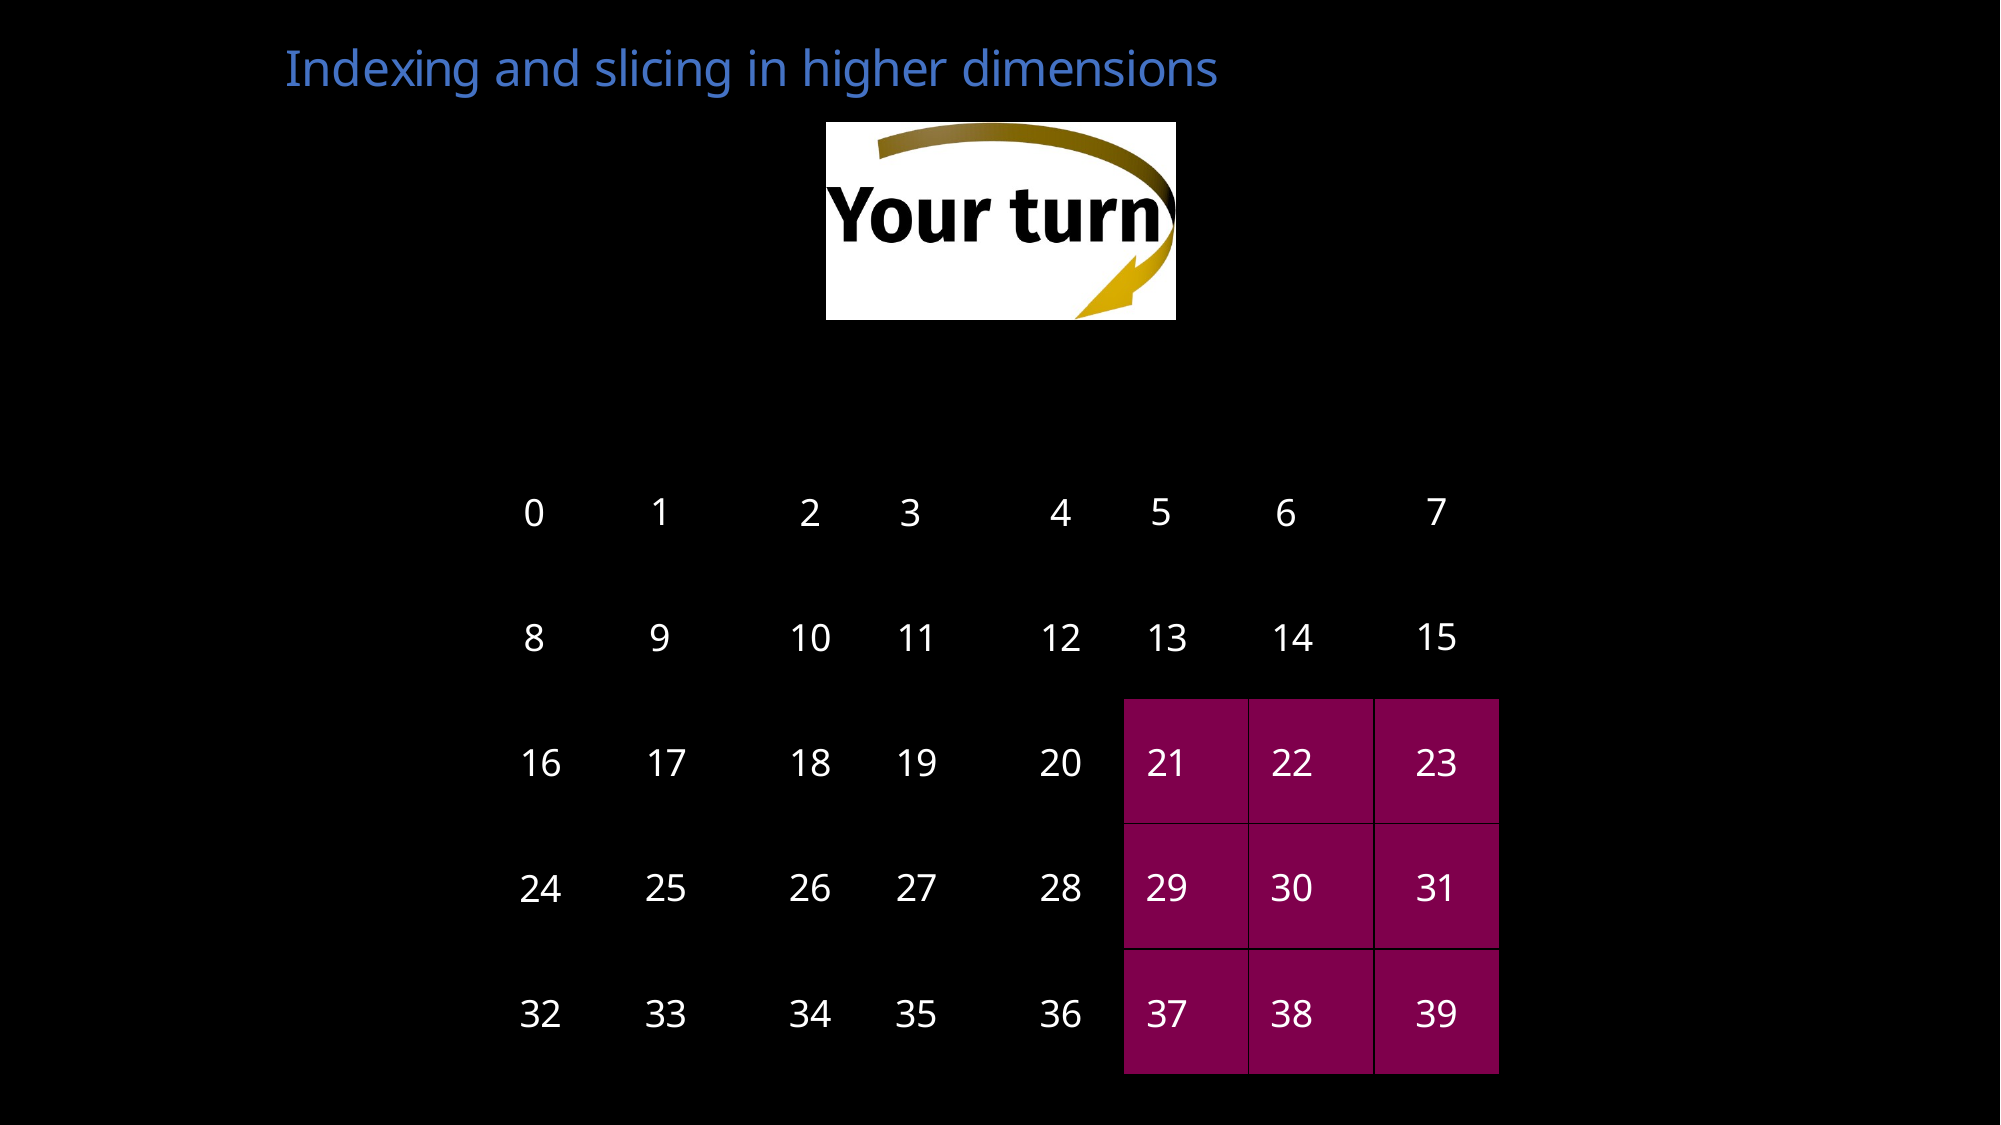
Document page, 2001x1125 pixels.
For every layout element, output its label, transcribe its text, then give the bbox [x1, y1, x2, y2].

table_cell 11 [874, 574, 998, 698]
table_cell 32 [498, 950, 622, 1074]
table_cell 28 [999, 824, 1123, 948]
table_cell 22 [1249, 699, 1373, 823]
table_cell 30 [1249, 824, 1373, 948]
table_cell 13 [1124, 574, 1248, 698]
table_header 4 [999, 449, 1123, 573]
table_cell 37 [1124, 950, 1248, 1074]
table_cell 20 [999, 699, 1123, 823]
table_cell 34 [748, 950, 872, 1074]
table_header 3 [874, 449, 998, 573]
table_cell 36 [999, 950, 1123, 1074]
table_header 2 [748, 449, 872, 573]
table_cell 25 [623, 824, 747, 948]
table_header 6 [1249, 449, 1373, 573]
table_cell 23 [1375, 699, 1499, 823]
table_cell 38 [1249, 950, 1373, 1074]
table_header 7 [1375, 449, 1499, 573]
table_cell 16 [498, 699, 622, 823]
table_cell 39 [1375, 950, 1499, 1074]
table_header 1 [623, 449, 747, 573]
table_cell 8 [498, 574, 622, 698]
table_cell 9 [623, 574, 747, 698]
table_cell 17 [623, 699, 747, 823]
text_box Indexing and slicing in higher dimensions [281, 32, 1240, 97]
table_cell 18 [748, 699, 872, 823]
table_cell 12 [999, 574, 1123, 698]
table_cell 14 [1249, 574, 1373, 698]
table_cell 27 [874, 824, 998, 948]
table_cell 31 [1375, 824, 1499, 948]
table_header 0 [498, 449, 622, 573]
table_cell 19 [874, 699, 998, 823]
table_cell 15 [1375, 574, 1499, 698]
table_header 5 [1124, 449, 1248, 573]
table_cell 33 [623, 950, 747, 1074]
table_cell 10 [748, 574, 872, 698]
table_cell 35 [874, 950, 998, 1074]
picture [826, 122, 1176, 320]
table_cell 24 [498, 824, 622, 948]
table_cell 29 [1124, 824, 1248, 948]
table_cell 21 [1124, 699, 1248, 823]
table_cell 26 [748, 824, 872, 948]
